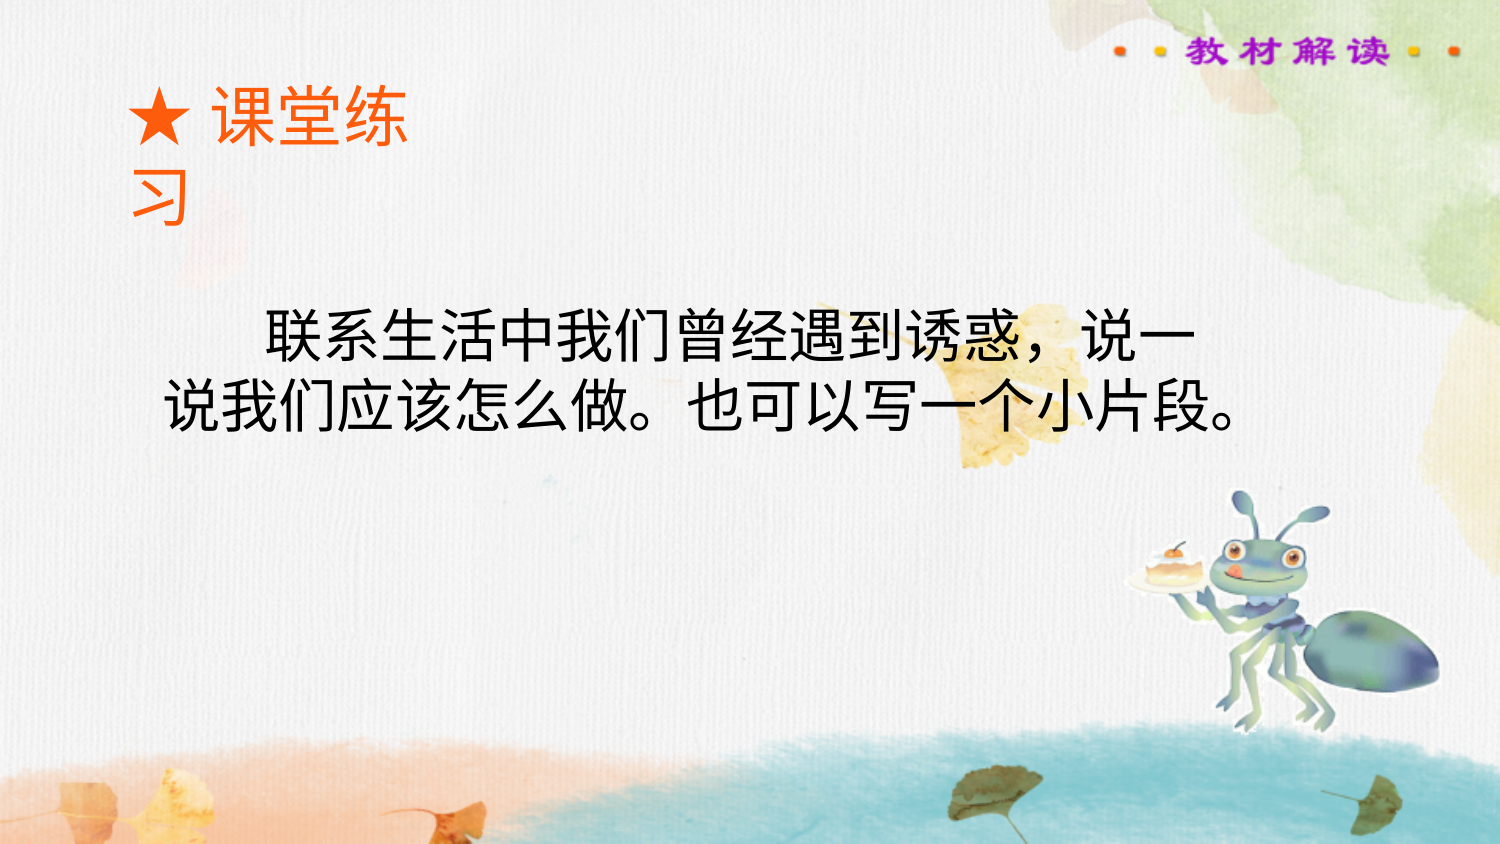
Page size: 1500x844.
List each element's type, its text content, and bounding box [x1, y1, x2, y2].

picture [0, 0, 1500, 844]
text_box ★课堂练习 [112, 67, 492, 243]
text_box 联系生活中我们曾经遇到诱惑，说一说我们应该怎么做。也可以写一个小片段。 [147, 291, 1235, 447]
